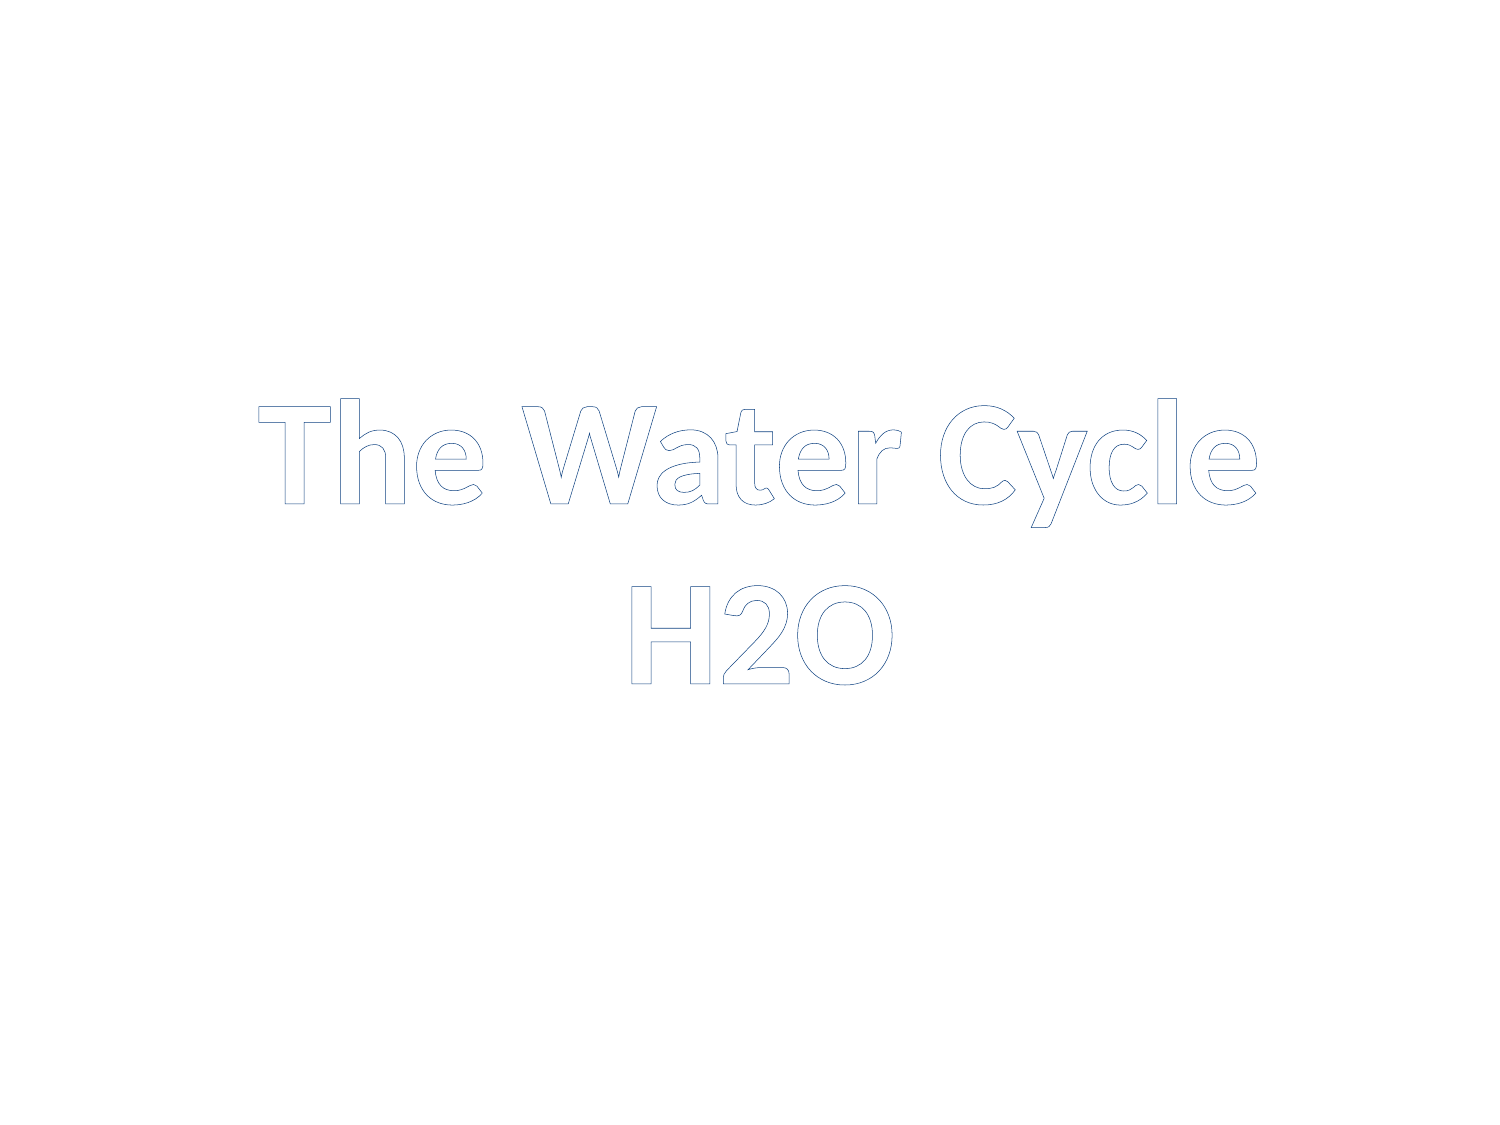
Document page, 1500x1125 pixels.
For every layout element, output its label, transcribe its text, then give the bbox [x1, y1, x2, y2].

text_box The Water Cycle H2O [138, 346, 1382, 722]
